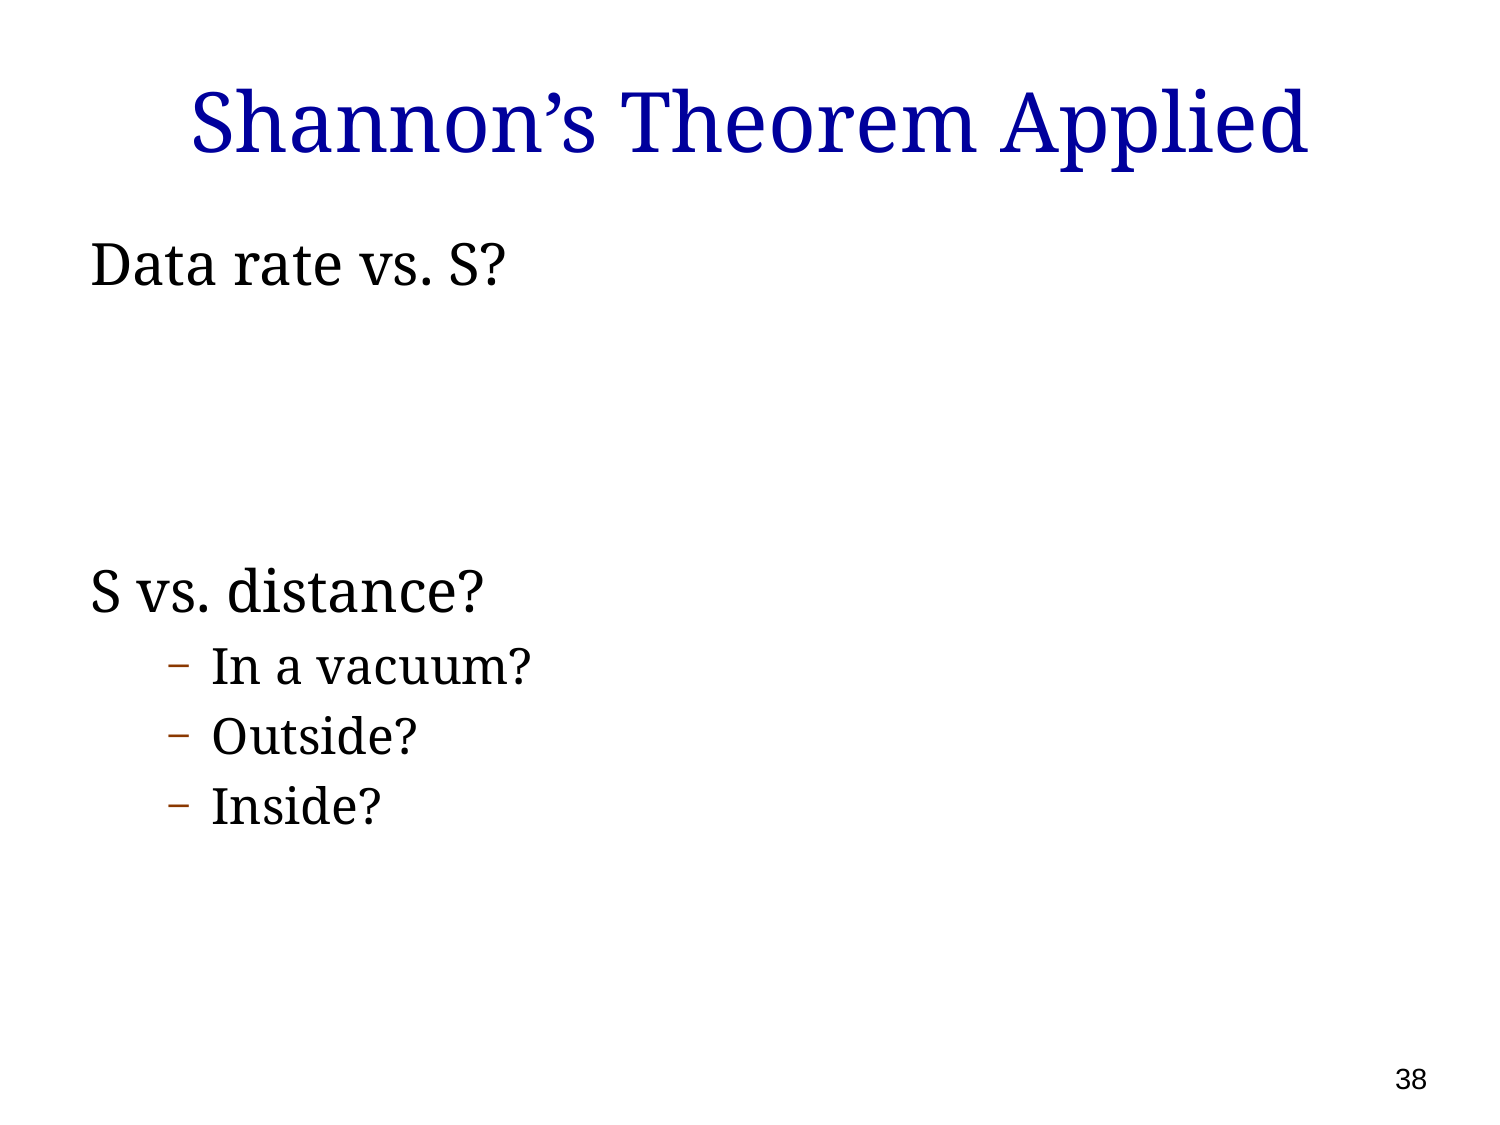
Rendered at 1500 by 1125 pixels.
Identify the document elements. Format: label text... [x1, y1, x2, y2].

slide_number 38 [1092, 1024, 1443, 1103]
title Shannon’s Theorem Applied [74, 47, 1426, 191]
list Data rate vs. S? S vs. distance? In a vacuum? Outside? Inside? [74, 219, 1426, 963]
